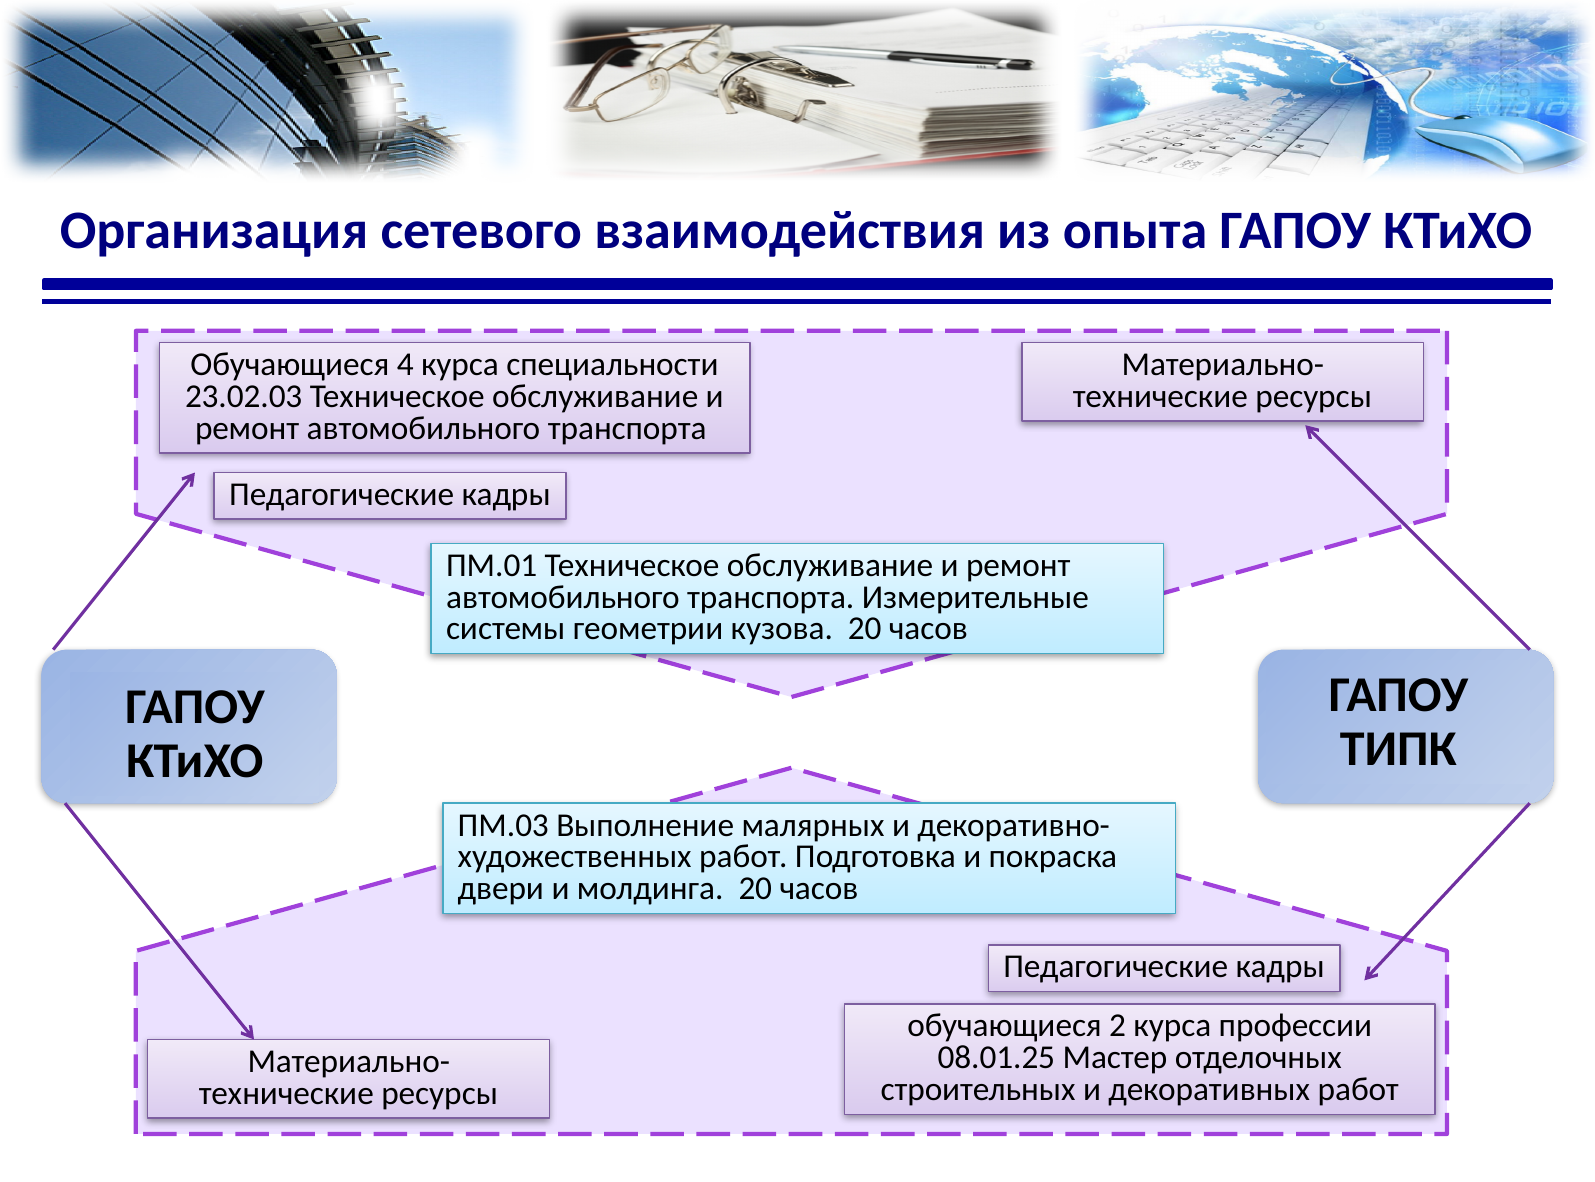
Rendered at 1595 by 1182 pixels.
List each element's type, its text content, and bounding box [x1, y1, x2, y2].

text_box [1364, 802, 1530, 981]
title Организация сетевого взаимодействия из опыта ГАПОУ КТиХО [0, 194, 1595, 290]
text_box ПМ.01 Техническое обслуживание и ремонт автомобильного транспорта. Измерительные системы геометрии кузова. 20 часов [430, 543, 1164, 654]
text_box [658, 662, 917, 699]
text_box ПМ.03 Выполнение малярных и декоративно-художественных работ. Подготовка и покраска двери и молдинга. 20 часов [442, 802, 1176, 914]
text_box Материально-технические ресурсы [147, 1039, 550, 1119]
text_box ГАПОУ КТиХО [70, 672, 319, 796]
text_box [52, 472, 196, 650]
text_box [669, 765, 919, 801]
text_box [133, 328, 1450, 597]
text_box ГАПОУ ТИПК [1266, 660, 1531, 784]
text_box [41, 649, 337, 804]
text_box [133, 865, 1450, 1137]
text_box обучающиеся 2 курса профессии 08.01.25 Мастер отделочных строительных и декоративных работ [844, 1003, 1436, 1115]
text_box Педагогические кадры [213, 472, 567, 520]
text_box [1258, 649, 1554, 804]
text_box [0, 0, 1595, 183]
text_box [1305, 424, 1530, 650]
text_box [64, 802, 255, 1040]
text_box Обучающиеся 4 курса специальности 23.02.03 Техническое обслуживание и ремонт автомобильного транспорта [159, 342, 751, 454]
text_box Педагогические кадры [988, 944, 1341, 992]
text_box Материально-технические ресурсы [1021, 342, 1424, 422]
